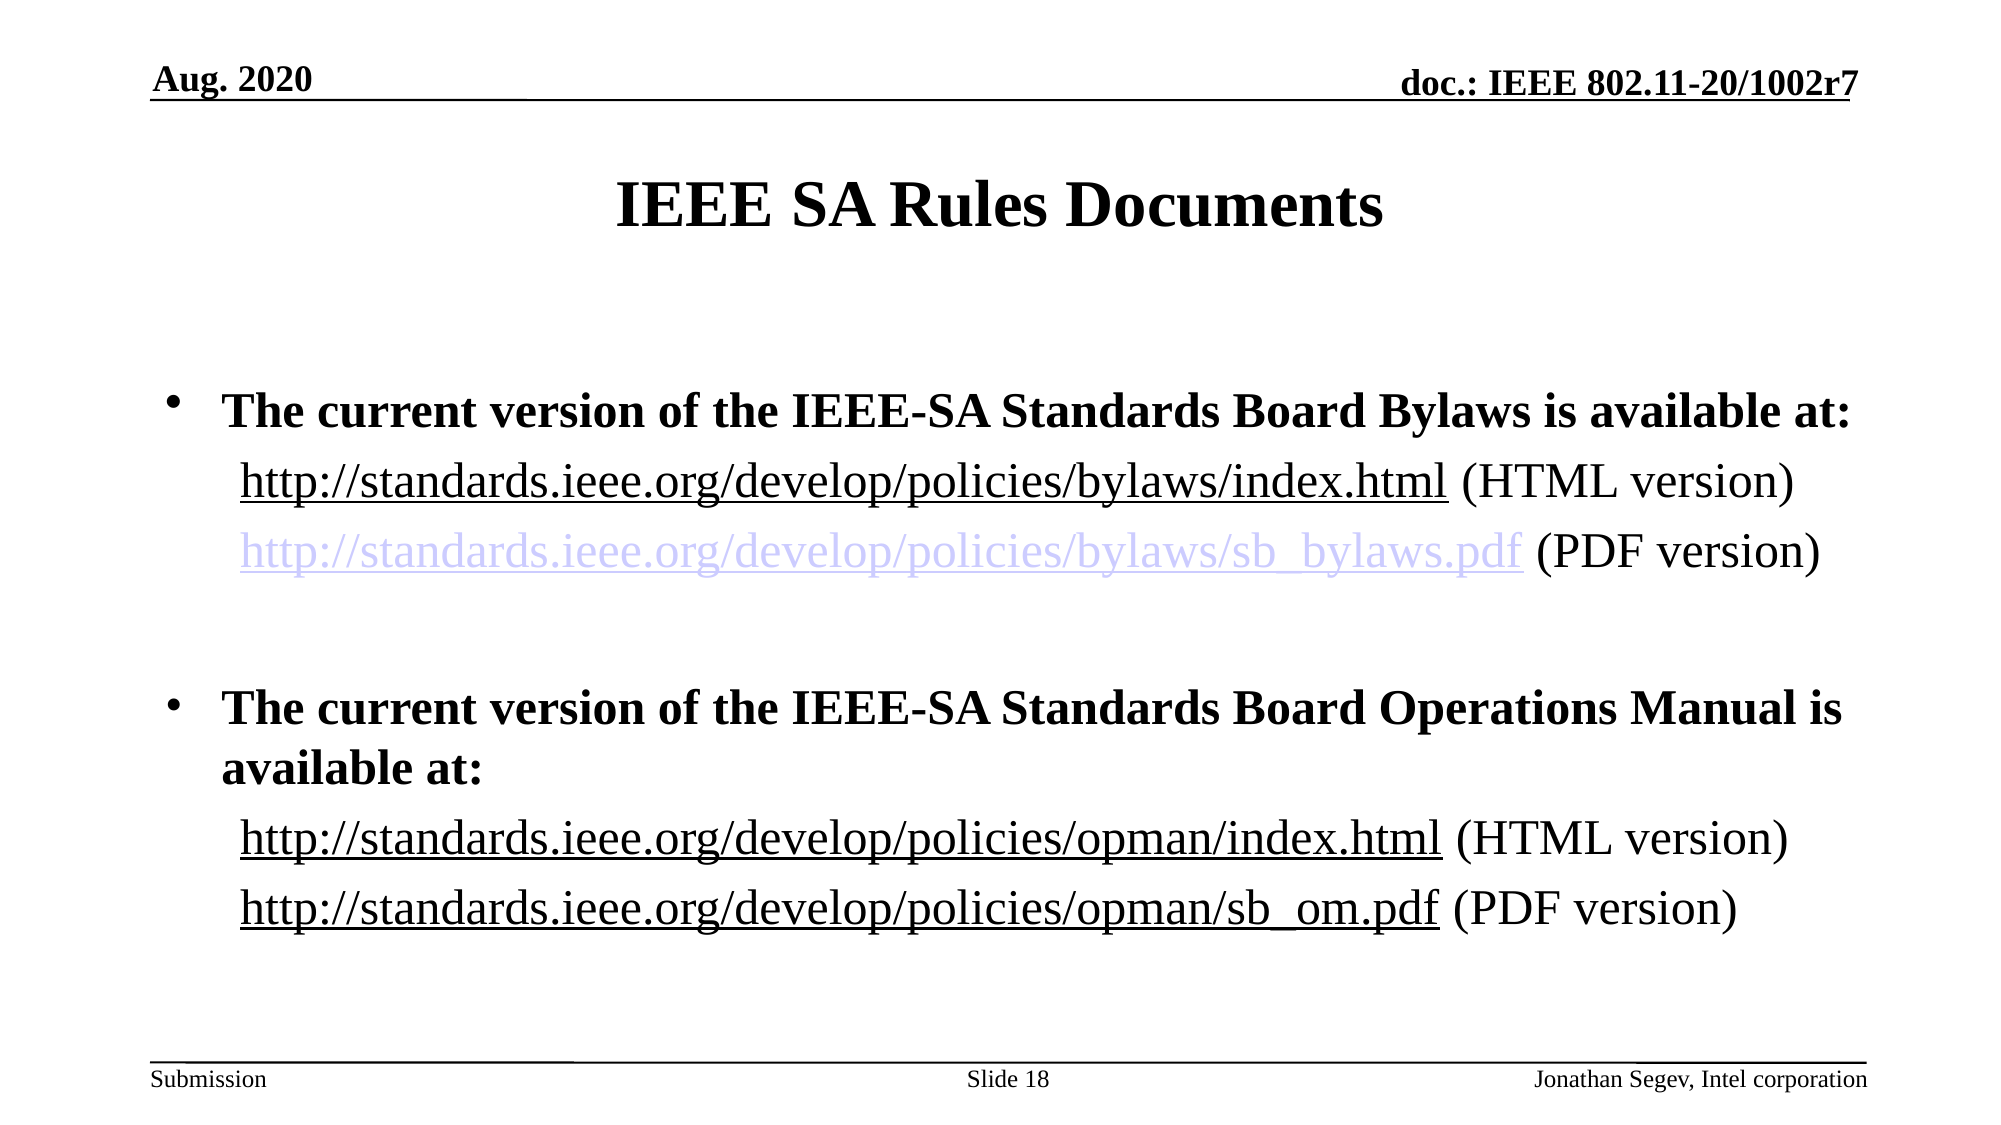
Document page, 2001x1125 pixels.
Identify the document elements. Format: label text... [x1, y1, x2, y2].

list The current version of the IEEE-SA Standards Board Bylaws is available at: http://standards.ieee.org/develop/policies/bylaws/index.html (HTML version) http://standards.ieee.org/develop/policies/bylaws/sb_bylaws.pdf (PDF version) The current version of the IEEE-SA Standards Board Operations Manual is available at: http://standards.ieee.org/develop/policies/opman/index.html (HTML version) http://standards.ieee.org/develop/policies/opman/sb_om.pdf (PDF version) [149, 299, 1922, 1000]
slide_number Slide 18 [950, 1061, 1067, 1123]
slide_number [152, 54, 563, 100]
footer Jonathan Segev, Intel corporation [1171, 1061, 1869, 1093]
title IEEE SA Rules Documents [149, 112, 1850, 288]
